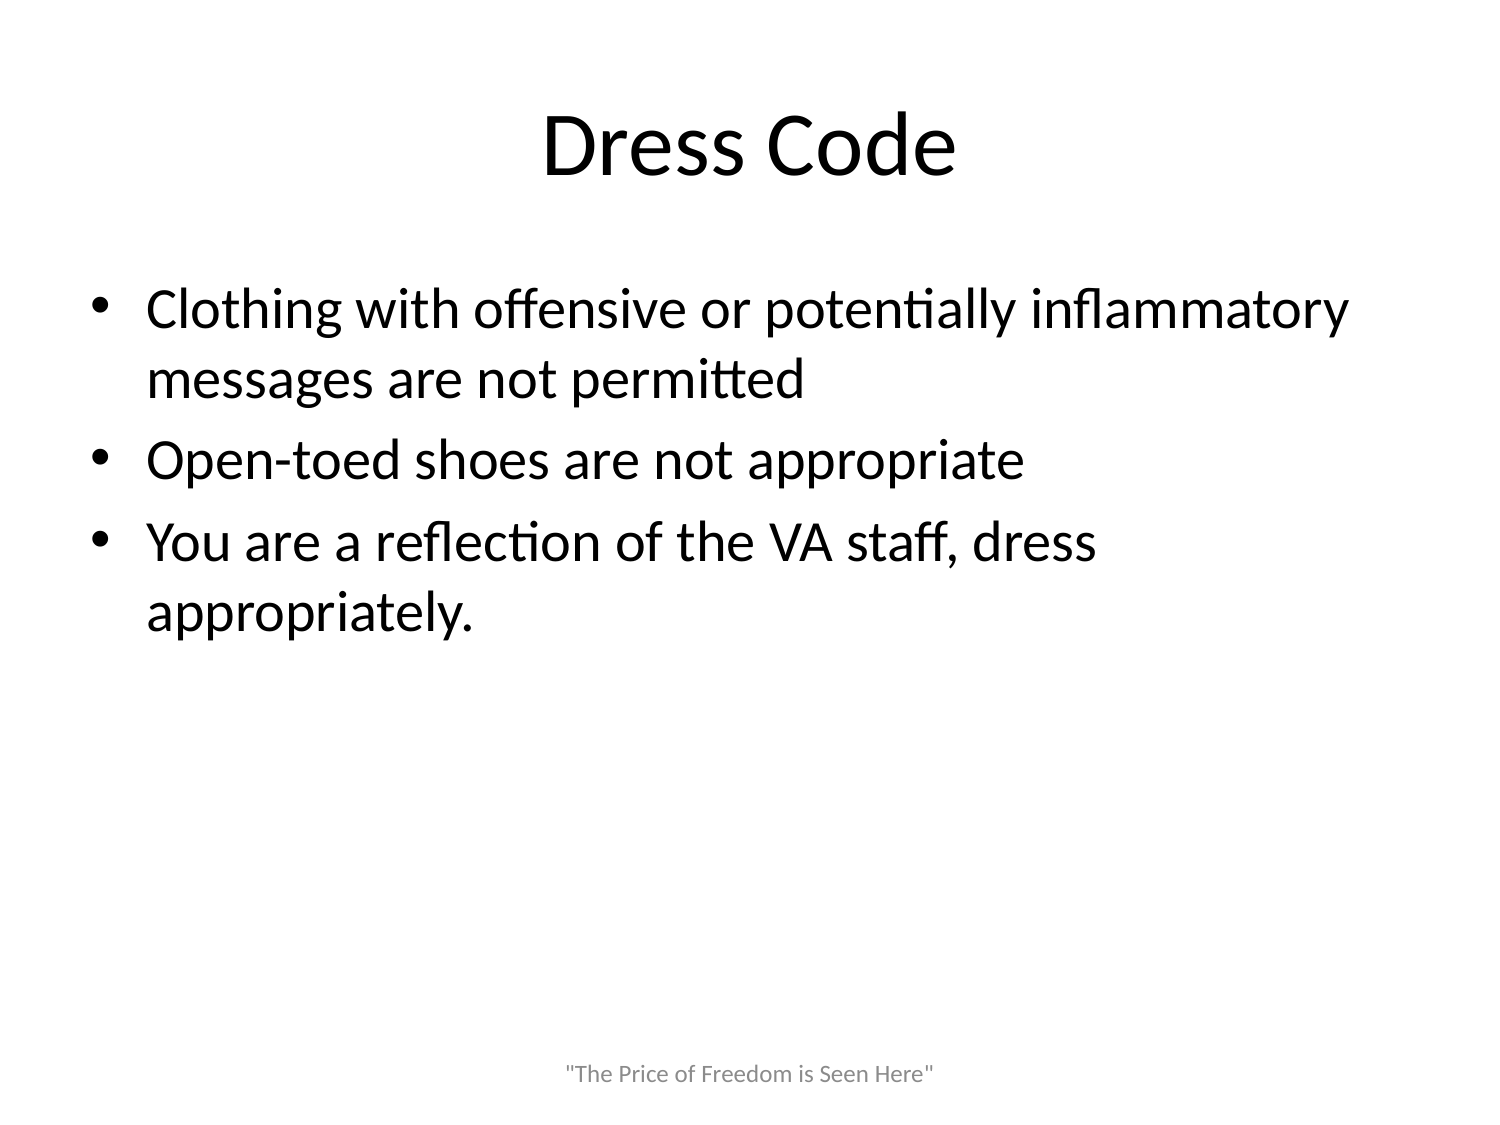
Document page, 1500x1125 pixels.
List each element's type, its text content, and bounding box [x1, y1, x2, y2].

list Clothing with offensive or potentially inflammatory messages are not permitted Open-toed shoes are not appropriate You are a reflection of the VA staff, dress appropriately. [75, 262, 1425, 1005]
title Dress Code [75, 45, 1425, 233]
footer "The Price of Freedom is Seen Here" [512, 1042, 988, 1103]
